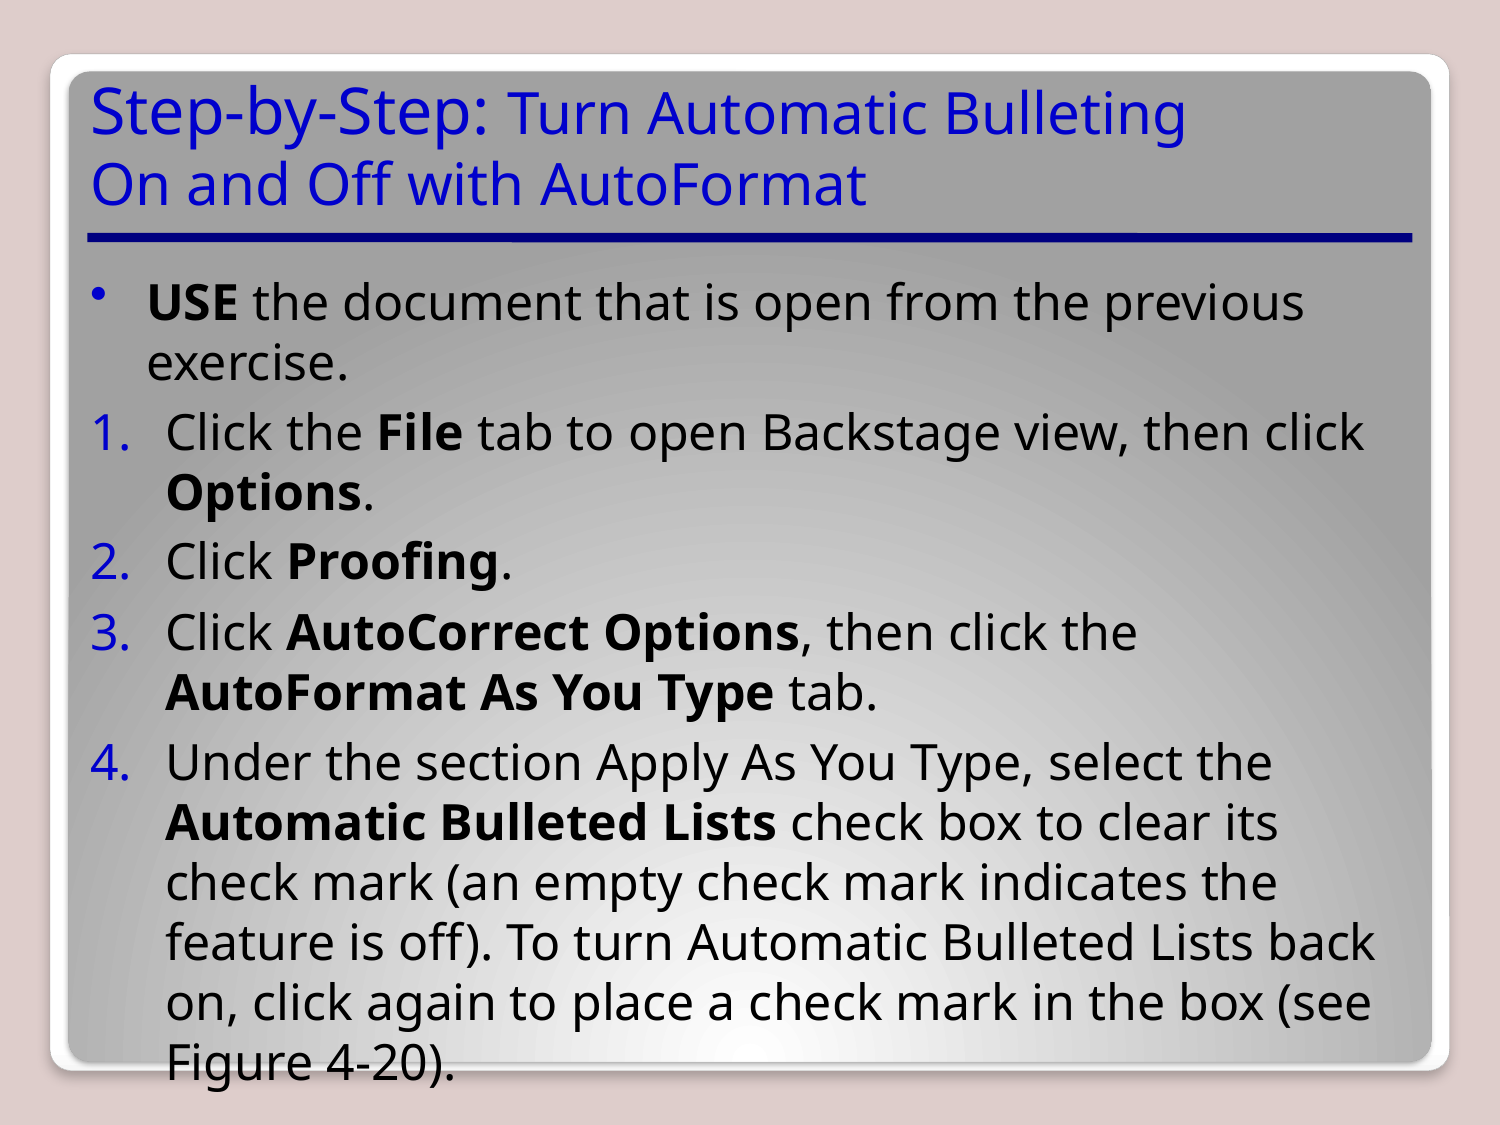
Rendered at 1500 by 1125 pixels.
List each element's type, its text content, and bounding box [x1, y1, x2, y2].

list USE the document that is open from the previous exercise. Click the File tab to open Backstage view, then click Options. Click Proofing. Click AutoCorrect Options, then click the AutoFormat As You Type tab. Under the section Apply As You Type, select the Automatic Bulleted Lists check box to clear its check mark (an empty check mark indicates the feature is off). To turn Automatic Bulleted Lists back on, click again to place a check mark in the box (see Figure 4-20). [75, 262, 1425, 1063]
title Step-by-Step: Turn Automatic Bulleting On and Off with AutoFormat [74, 74, 1426, 226]
